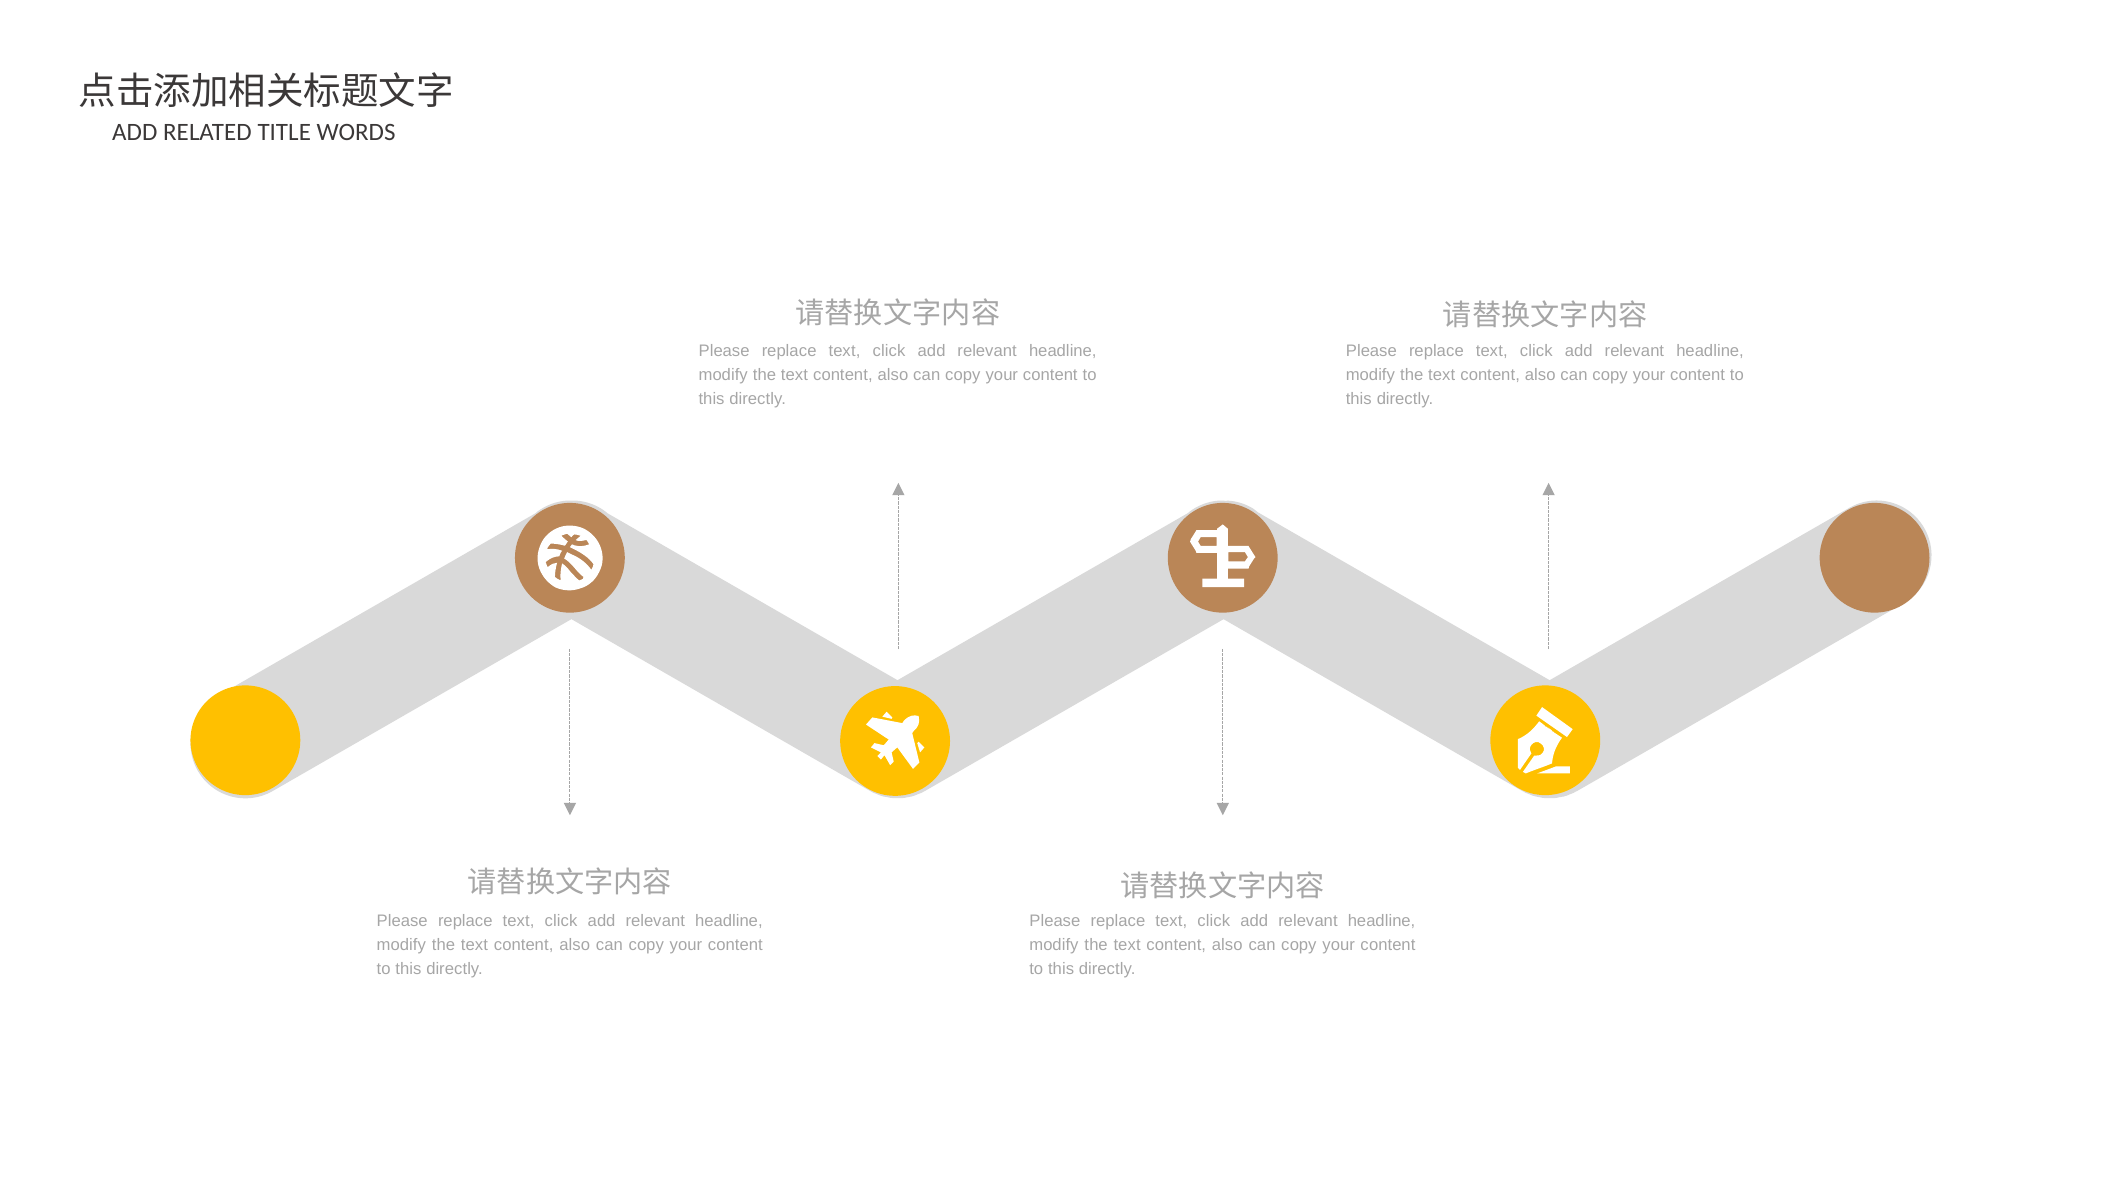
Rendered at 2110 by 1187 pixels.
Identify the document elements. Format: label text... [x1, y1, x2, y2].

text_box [361, 849, 779, 985]
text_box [1014, 853, 1431, 985]
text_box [683, 280, 1113, 415]
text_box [1331, 282, 1760, 415]
text_box ADD RELATED TITLE WORDS [96, 107, 413, 154]
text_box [190, 268, 1930, 1030]
text_box 点击添加相关标题文字 [62, 59, 470, 121]
